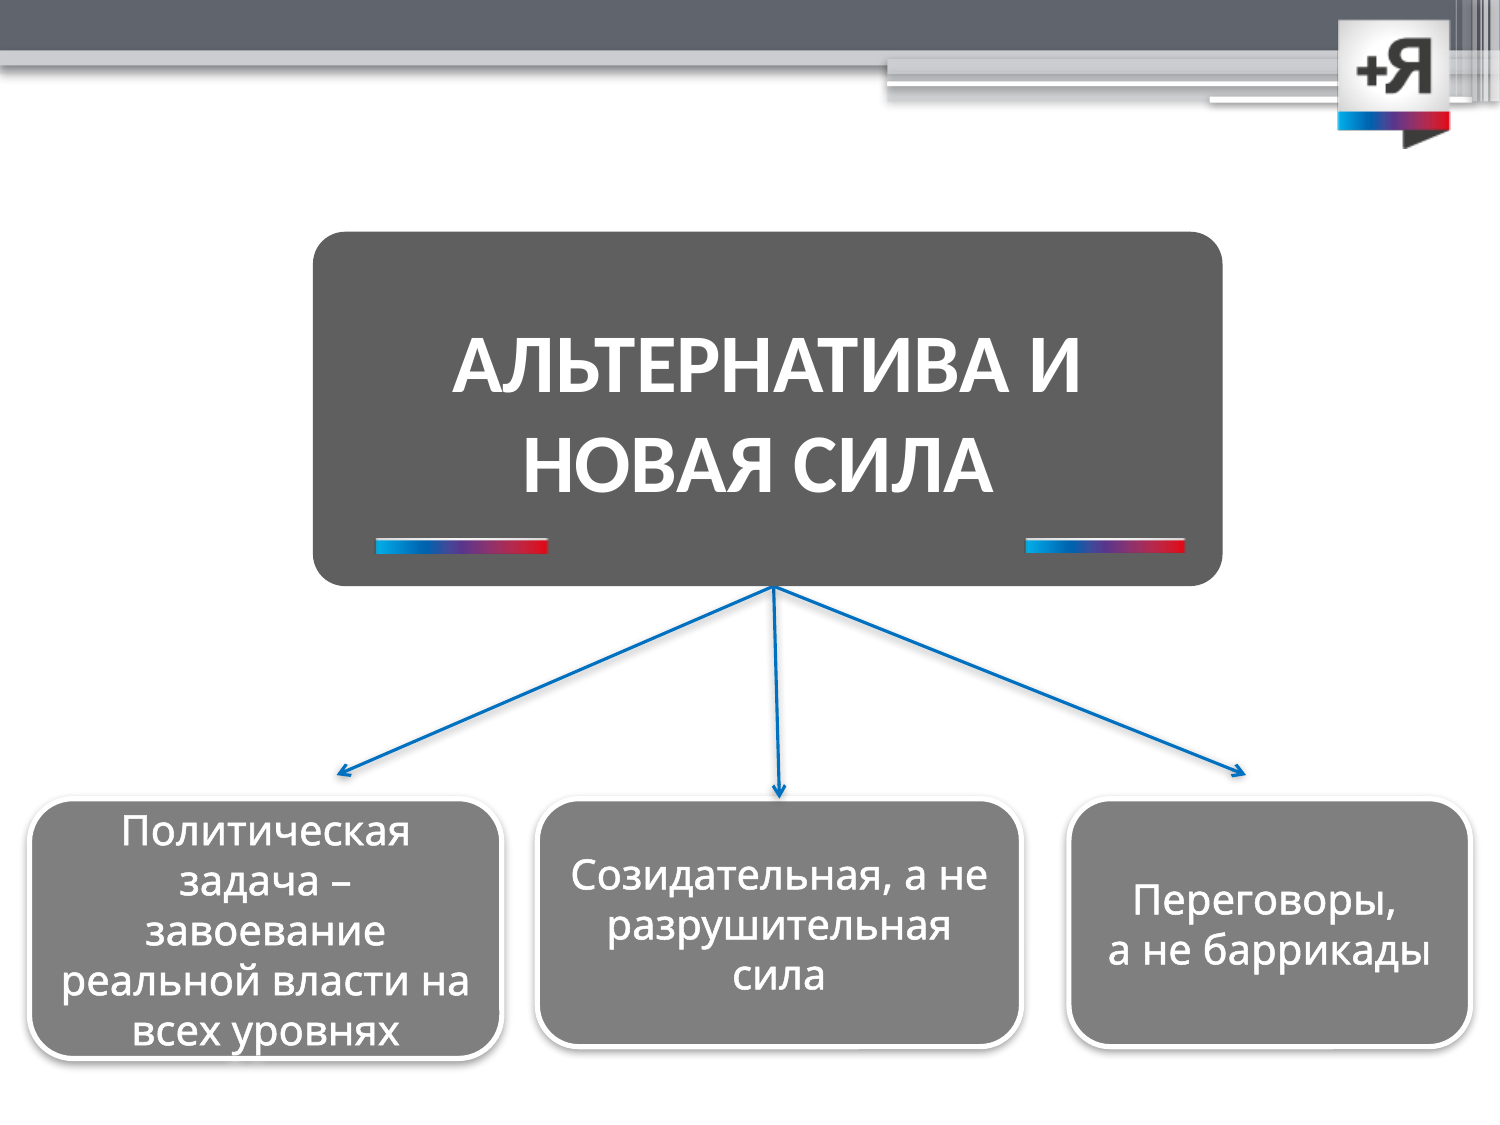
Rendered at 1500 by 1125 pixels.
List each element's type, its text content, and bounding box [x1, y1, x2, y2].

text_box Политическая задача – завоевание реальной власти на всех уровнях [26, 796, 505, 1062]
text_box Переговоры, а не баррикады [1066, 796, 1474, 1050]
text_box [336, 596, 774, 776]
picture [1328, 19, 1451, 149]
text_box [773, 786, 780, 799]
text_box Созидательная, а не разрушительная сила [534, 796, 1025, 1050]
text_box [780, 585, 1247, 776]
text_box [312, 231, 1223, 587]
